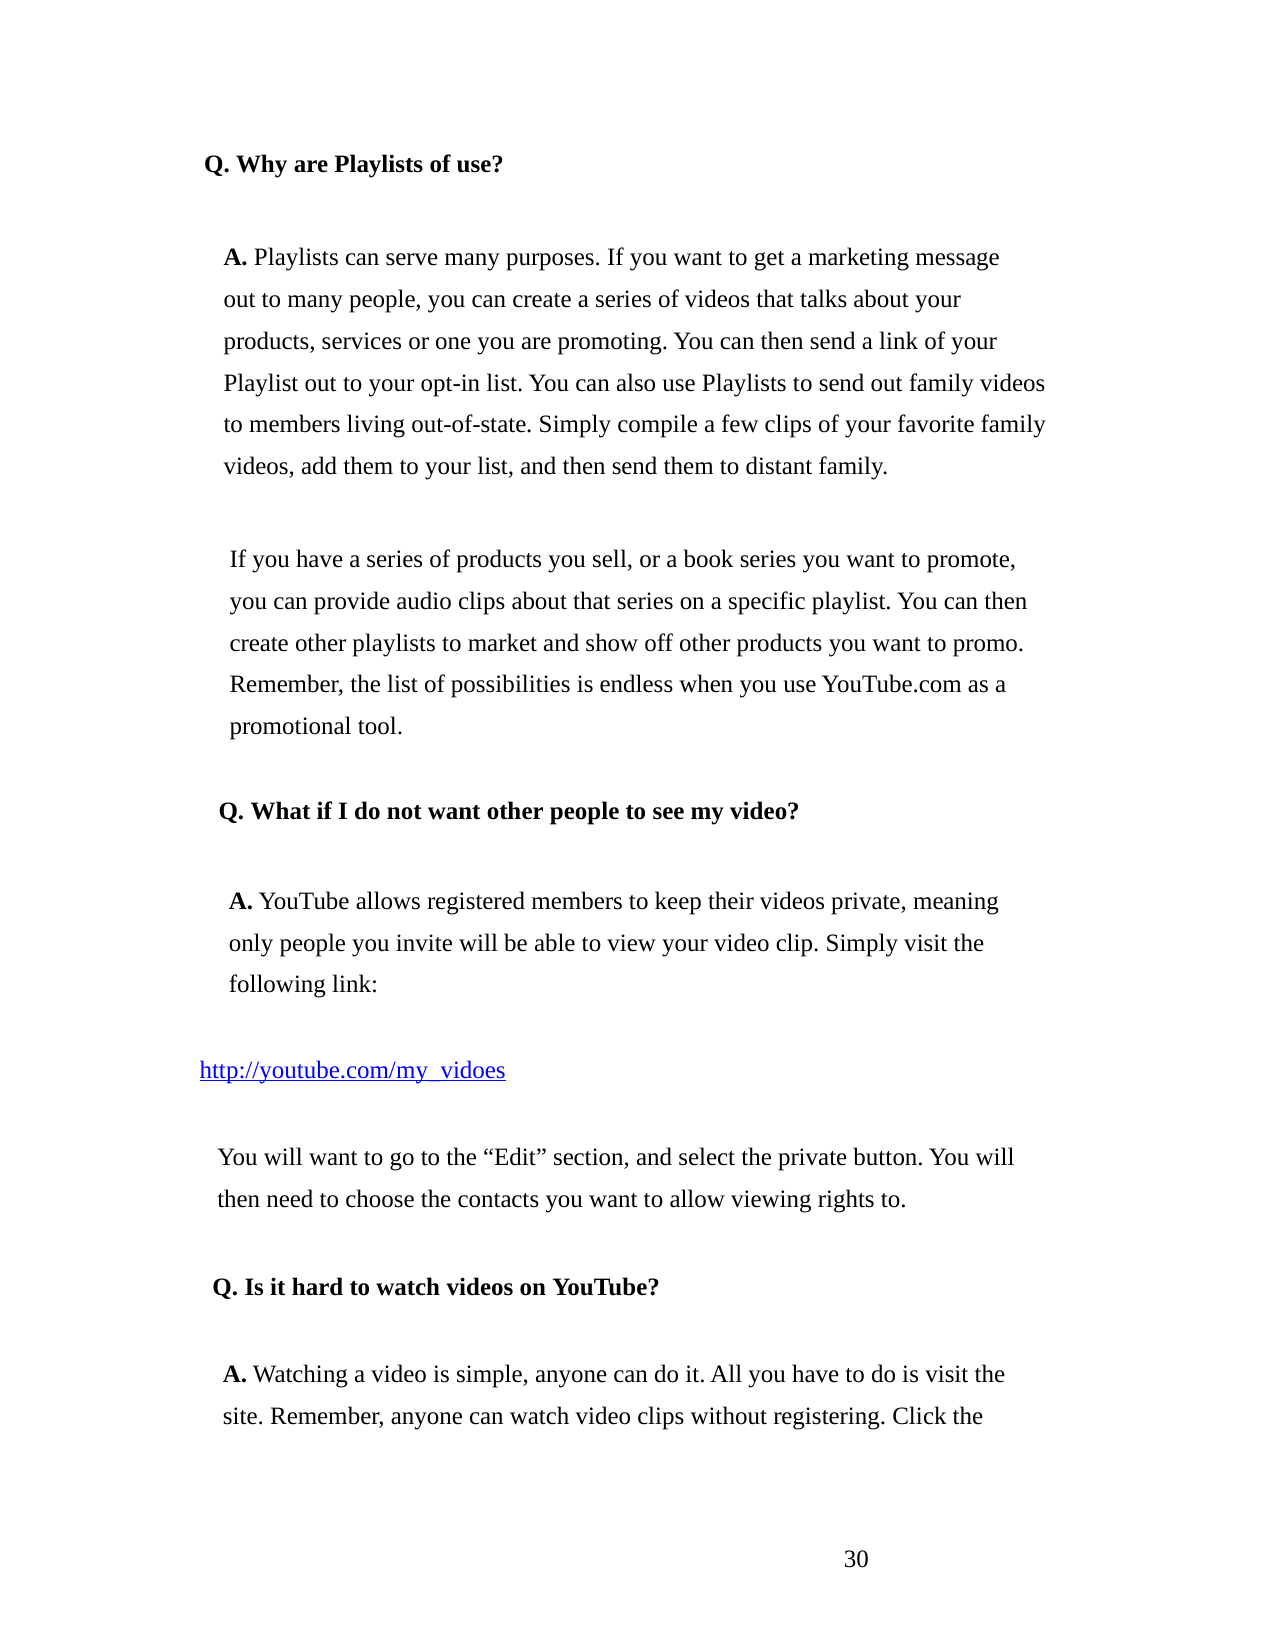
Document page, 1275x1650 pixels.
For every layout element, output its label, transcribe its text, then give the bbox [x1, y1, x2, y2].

text_box 30 [843, 1552, 869, 1581]
text_box A. Watching a video is simple, anyone can do it. All you have to do is visit the site. Remember, anyone can watch video clips without registering. Click the [222, 1364, 1007, 1437]
text_box A. YouTube allows registered members to keep their videos private, meaning only people you invite will be able to view your video clip. Simply visit the following link: [229, 891, 1000, 1006]
text_box A. Playlists can serve many purposes. If you want to get a marketing message out to many people, you can create a series of videos that talks about your products, services or one you are promoting. You can then send a link of your Playlist out to your opt-in list. You can also use Playlists to send out family videos to members living out-of-state. Simply compile a few clips of your favorite family videos, add them to your list, and then send them to distant family. [223, 247, 1048, 487]
text_box http://youtube.com/my_vidoes [199, 1060, 507, 1091]
text_box Q. What if I do not want other people to see my video? [218, 802, 800, 833]
text_box You will want to go to the “Edit” section, and select the private button. You will then need to choose the contacts you want to allow viewing rights to. [217, 1147, 1016, 1220]
text_box Q. Is it hard to watch videos on YouTube? [212, 1277, 661, 1308]
text_box If you have a series of products you sell, or a book series you want to promote, you can provide audio clips about that series on a specific playlist. You can then create other playlists to market and show off other products you want to promo. Remember, the list of possibilities is endless when you use YouTube.com as a promotional tool. [229, 549, 1029, 747]
text_box Q. Why are Playlists of use? [204, 154, 505, 185]
